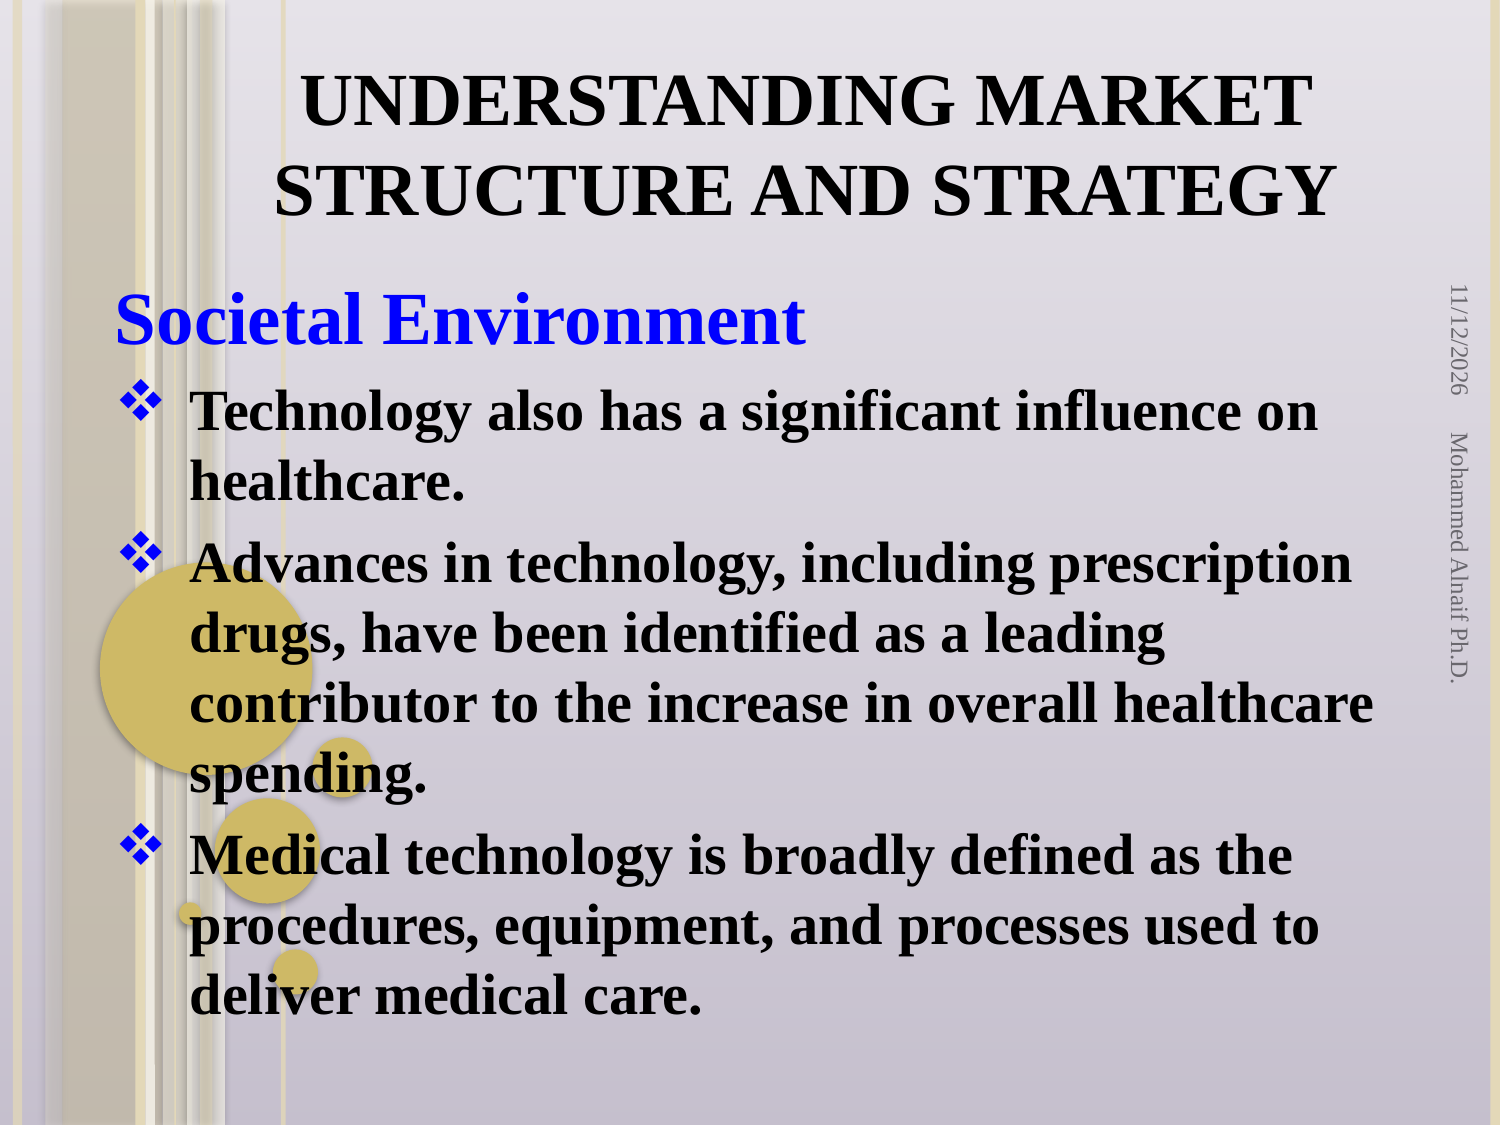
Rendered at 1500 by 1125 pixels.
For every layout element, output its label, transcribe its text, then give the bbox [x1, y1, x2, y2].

subtitle Societal Environment Technology also has a significant influence on healthcare. Advances in technology, including prescription drugs, have been identified as a leading contributor to the increase in overall healthcare spending. Medical technology is broadly defined as the procedures, equipment, and processes used to deliver medical care. [99, 262, 1440, 1063]
footer Mohammed Alnaif Ph.D. [1429, 417, 1493, 1018]
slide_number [1430, 36, 1493, 412]
title Understanding Market Structure and Strategy [162, 37, 1430, 238]
